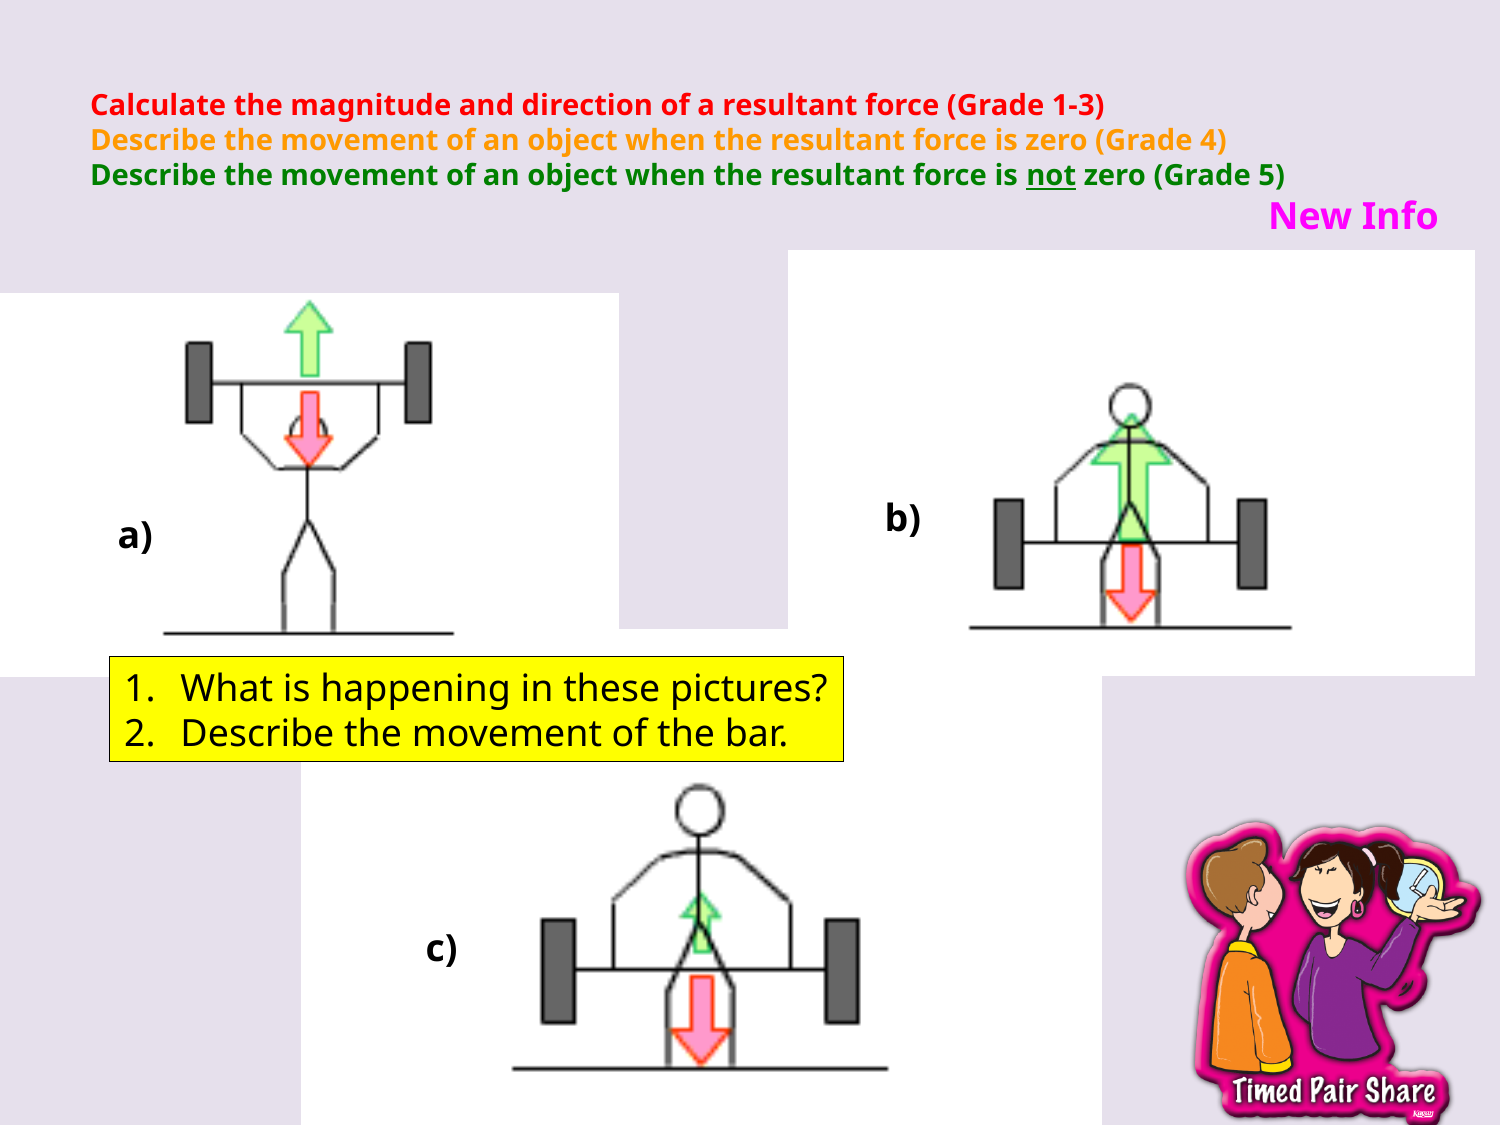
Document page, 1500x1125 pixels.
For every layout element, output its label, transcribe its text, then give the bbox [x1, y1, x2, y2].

picture [1144, 794, 1500, 1125]
text_box What is happening in these pictures? Describe the movement of the bar. [109, 684, 295, 762]
text_box New Info [1253, 184, 1454, 245]
picture [0, 249, 1475, 1125]
title Calculate the magnitude and direction of a resultant force (Grade 1-3) Describe the movement of an object when the resultant force is zero (Grade 4) Describe the movement of an object when the resultant force is not zero (Grade 5) [75, 45, 1425, 233]
